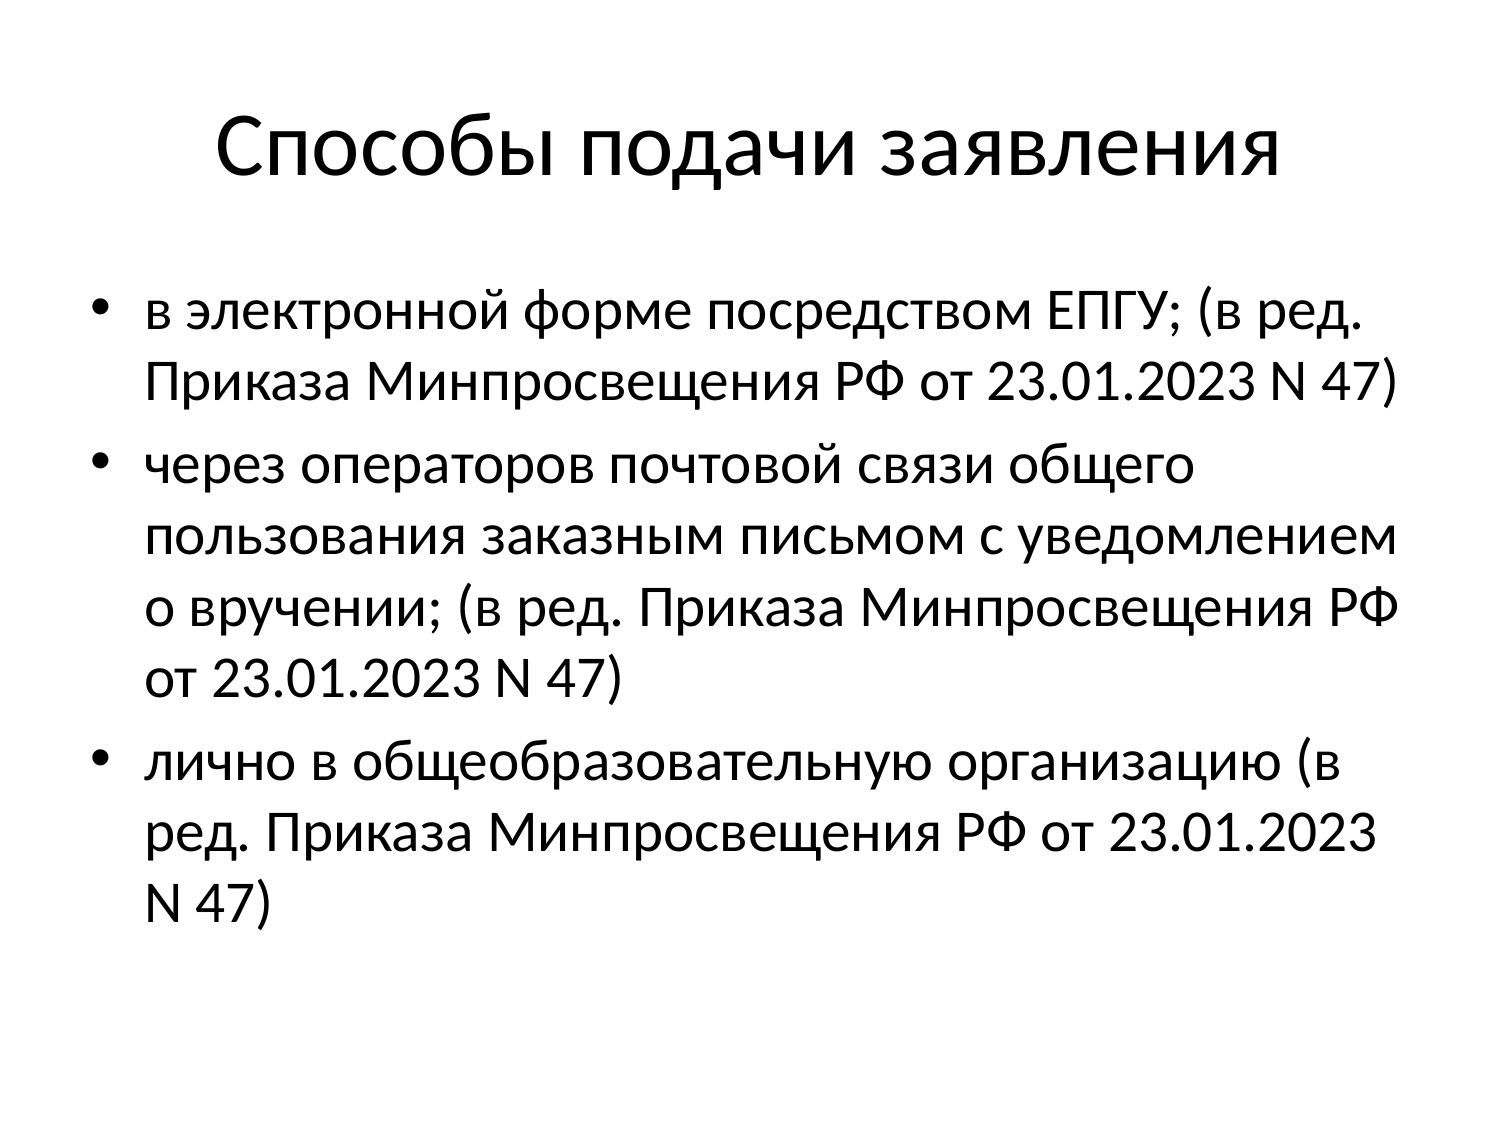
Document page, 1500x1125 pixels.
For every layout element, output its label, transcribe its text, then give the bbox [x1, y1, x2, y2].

list в электронной форме посредством ЕПГУ; (в ред. Приказа Минпросвещения РФ от 23.01.2023 N 47) через операторов почтовой связи общего пользования заказным письмом с уведомлением о вручении; (в ред. Приказа Минпросвещения РФ от 23.01.2023 N 47) лично в общеобразовательную организацию (в ред. Приказа Минпросвещения РФ от 23.01.2023 N 47) [75, 262, 1425, 1005]
title Способы подачи заявления [75, 45, 1425, 233]
